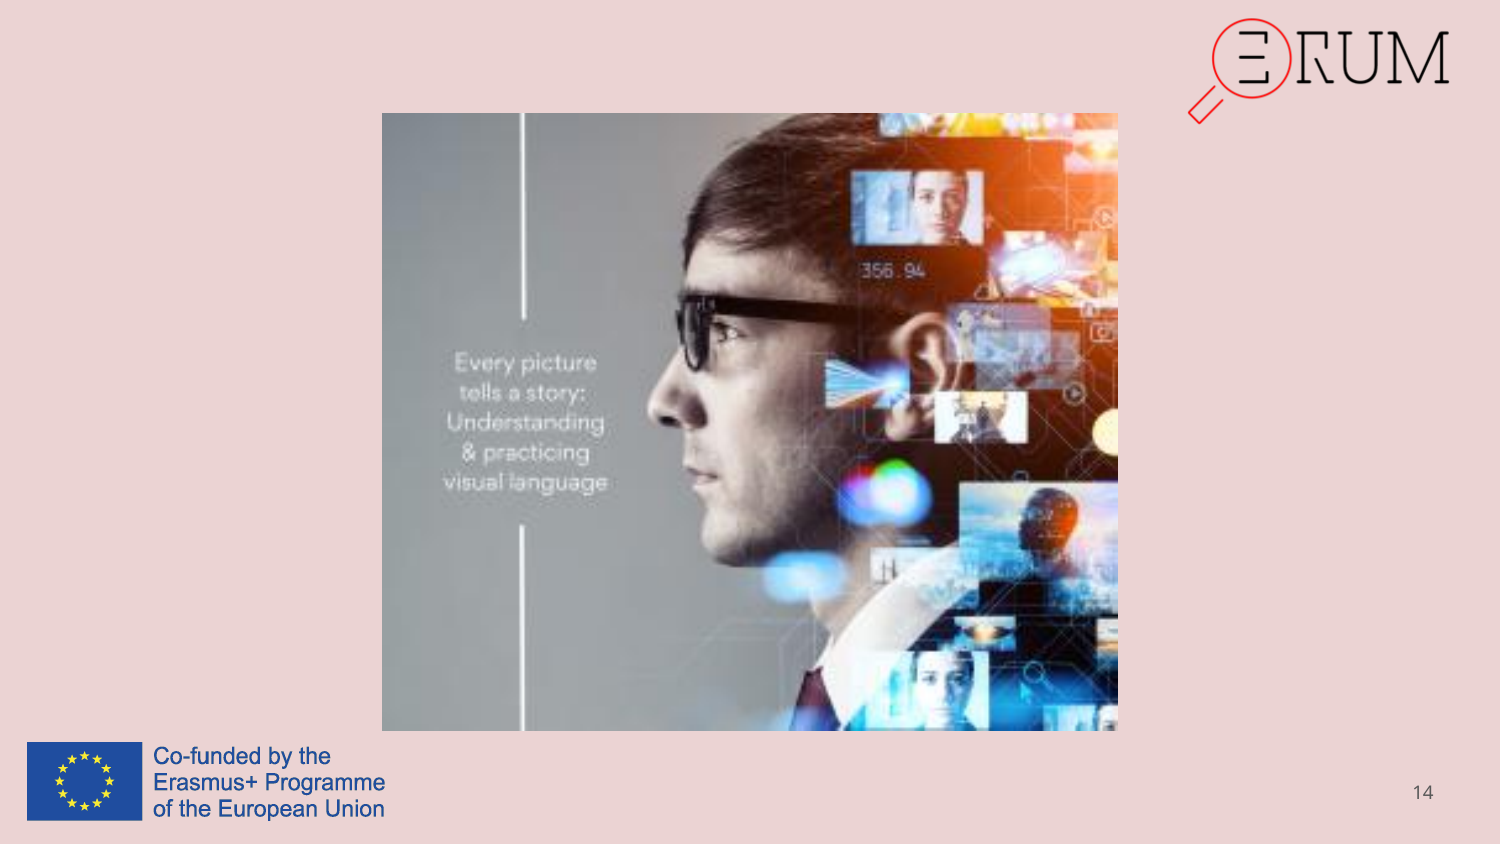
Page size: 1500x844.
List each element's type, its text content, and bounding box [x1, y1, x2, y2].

picture [381, 113, 1118, 731]
picture [27, 742, 385, 821]
slide_number 14 [1358, 761, 1449, 826]
picture [1136, 0, 1500, 137]
